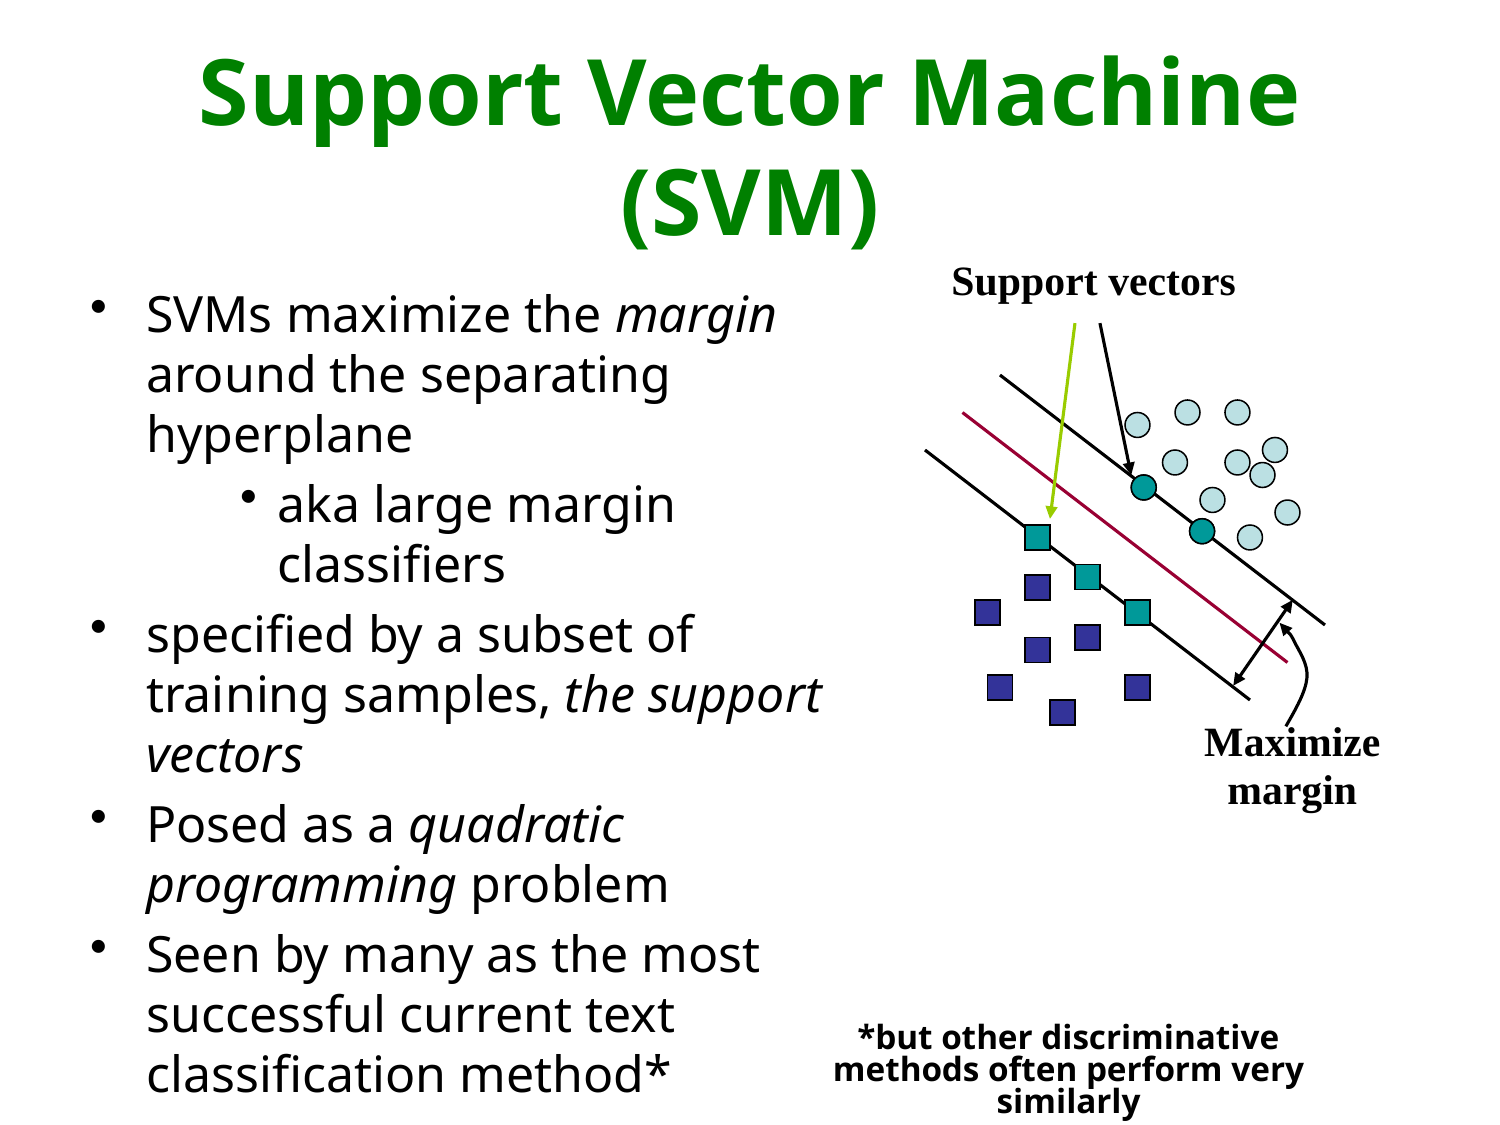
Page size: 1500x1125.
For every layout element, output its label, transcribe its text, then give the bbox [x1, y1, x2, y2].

text_box [1162, 450, 1188, 475]
text_box [1175, 399, 1201, 425]
text_box [1224, 399, 1250, 425]
text_box [1250, 462, 1276, 488]
title Support Vector Machine (SVM) [87, 62, 1413, 226]
text_box [1045, 323, 1076, 519]
text_box [1131, 474, 1157, 500]
text_box Maximize margin [1189, 716, 1396, 820]
text_box [1125, 600, 1150, 625]
text_box [1099, 323, 1135, 475]
text_box [1025, 525, 1050, 550]
text_box Support vectors [936, 256, 1251, 311]
text_box [987, 675, 1013, 700]
list SVMs maximize the margin around the separating hyperplane aka large margin classifiers specified by a subset of training samples, the support vectors Posed as a quadratic programming problem Seen by many as the most successful current text classification method* [74, 274, 876, 1076]
text_box [1224, 450, 1250, 475]
text_box [1025, 575, 1050, 600]
text_box [1237, 525, 1263, 550]
text_box [1125, 675, 1150, 700]
text_box [1189, 518, 1215, 544]
text_box [1262, 437, 1288, 463]
text_box *but other discriminative methods often perform very similarly [799, 1016, 1338, 1125]
text_box [1233, 600, 1293, 686]
text_box [1074, 624, 1100, 650]
text_box [1050, 699, 1075, 725]
text_box [1125, 412, 1150, 438]
text_box [1275, 500, 1300, 526]
text_box [1279, 622, 1308, 727]
text_box [1025, 637, 1050, 663]
text_box [975, 600, 1000, 625]
text_box [1200, 487, 1225, 513]
text_box [1074, 564, 1100, 590]
